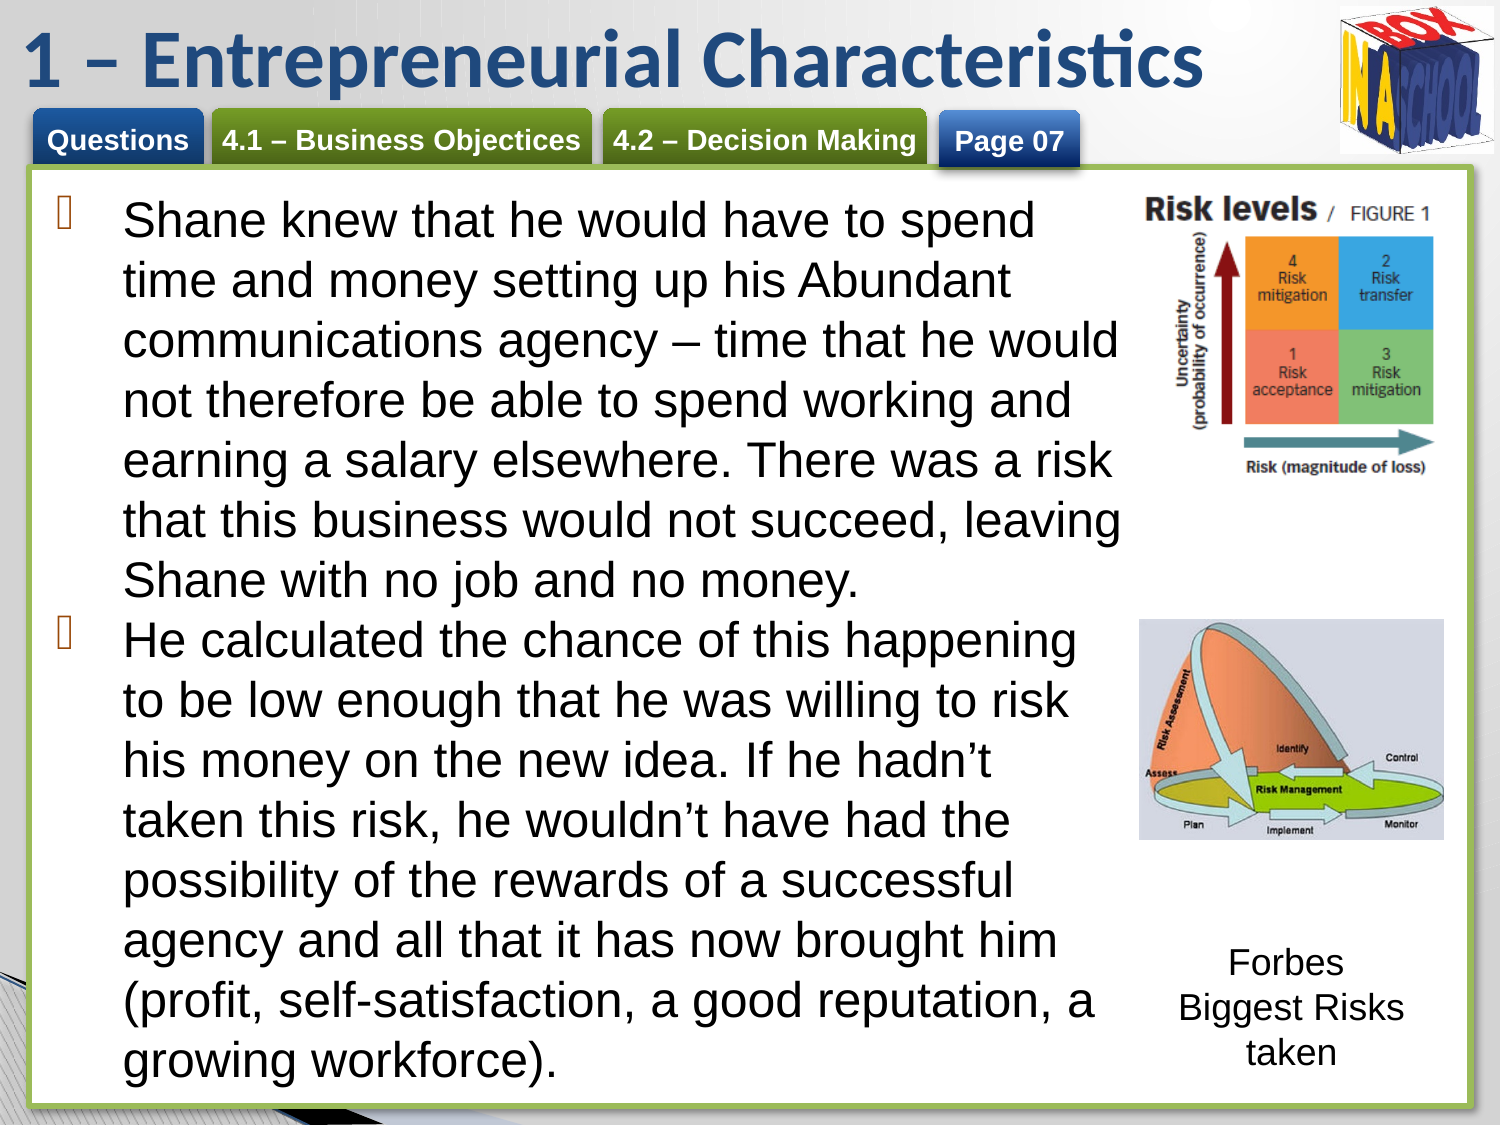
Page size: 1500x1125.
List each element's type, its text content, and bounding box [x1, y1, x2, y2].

title 1 – Entrepreneurial Characteristics [5, 11, 1270, 97]
picture [1139, 619, 1444, 840]
picture [1340, 6, 1495, 154]
picture [281, 1114, 303, 1125]
picture [1139, 188, 1444, 483]
text_box Forbes Biggest Risks taken [1139, 930, 1444, 1081]
text_box Page 07 [938, 109, 1081, 167]
text_box Shane knew that he would have to spend time and money setting up his Abundant communications agency – time that he would not therefore be able to spend working and earning a salary elsewhere. There was a risk that this business would not succeed, leaving Shane with no job and no money. He calculated the chance of this happening to be low enough that he was willing to risk his money on the new idea. If he hadn’t taken this risk, he wouldn’t have had the possibility of the rewards of a successful agency and all that it has now brought him (profit, self-satisfaction, a good reputation, a growing workforce). [41, 179, 1140, 1095]
